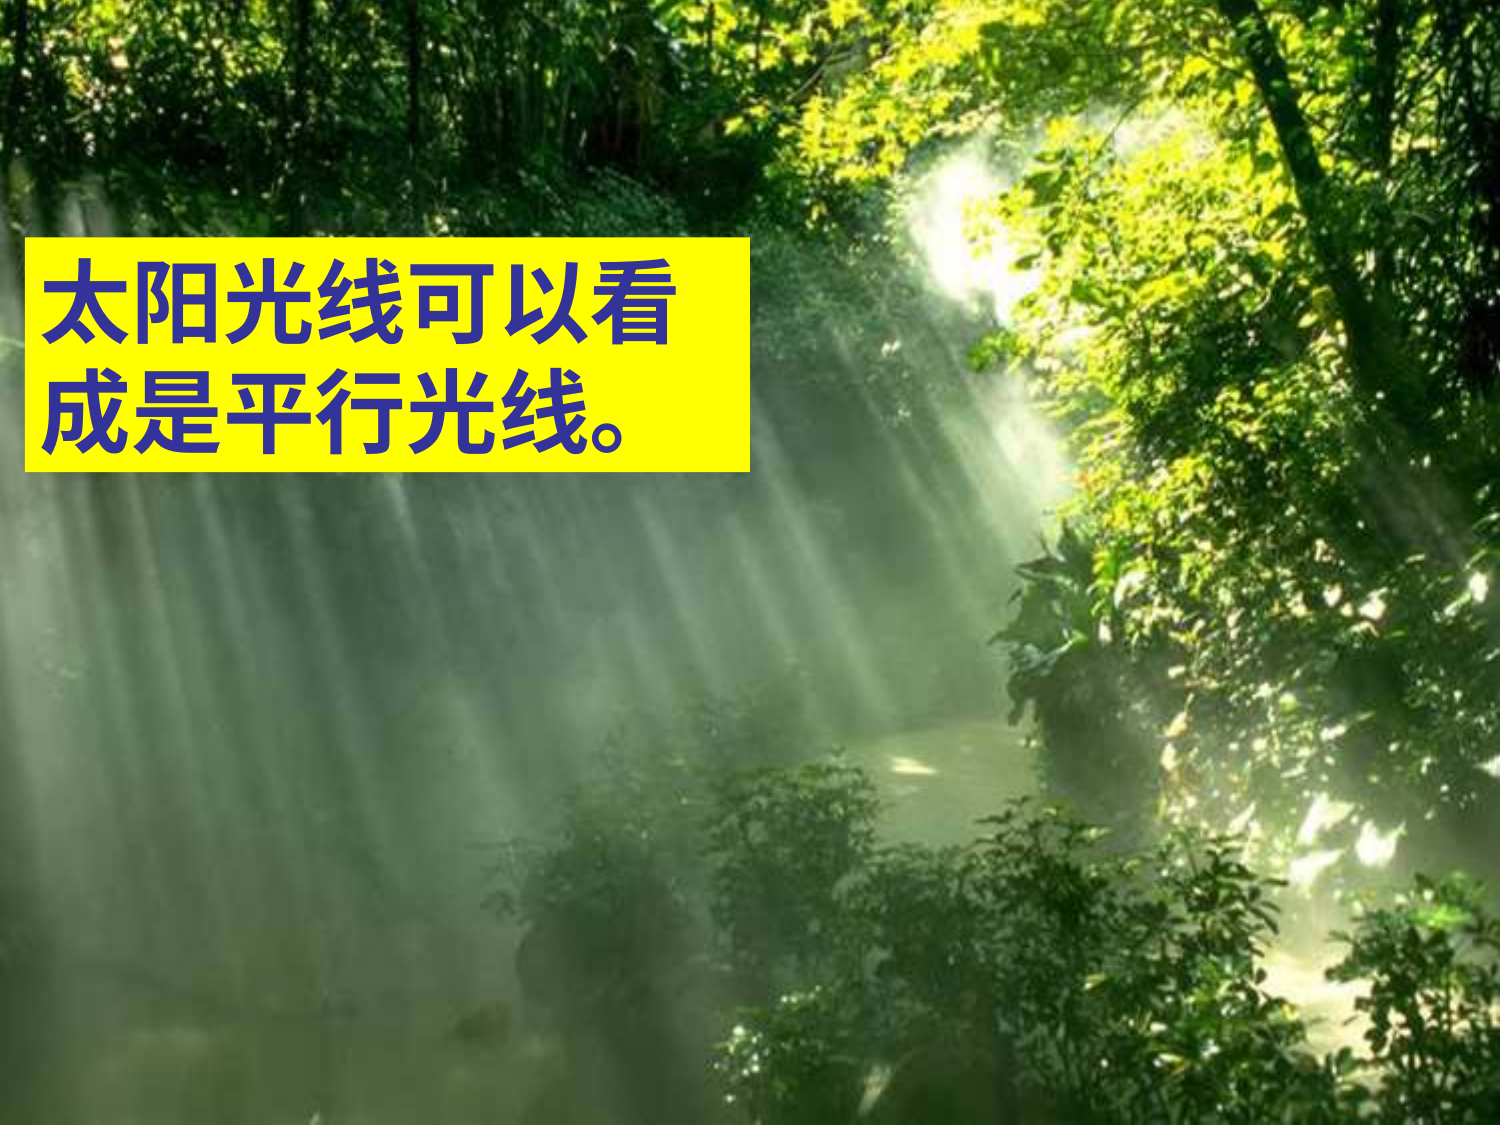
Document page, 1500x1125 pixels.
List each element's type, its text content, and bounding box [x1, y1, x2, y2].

picture [0, 0, 1500, 1125]
text_box 太阳光线可以看成是平行光线。 [24, 237, 750, 473]
